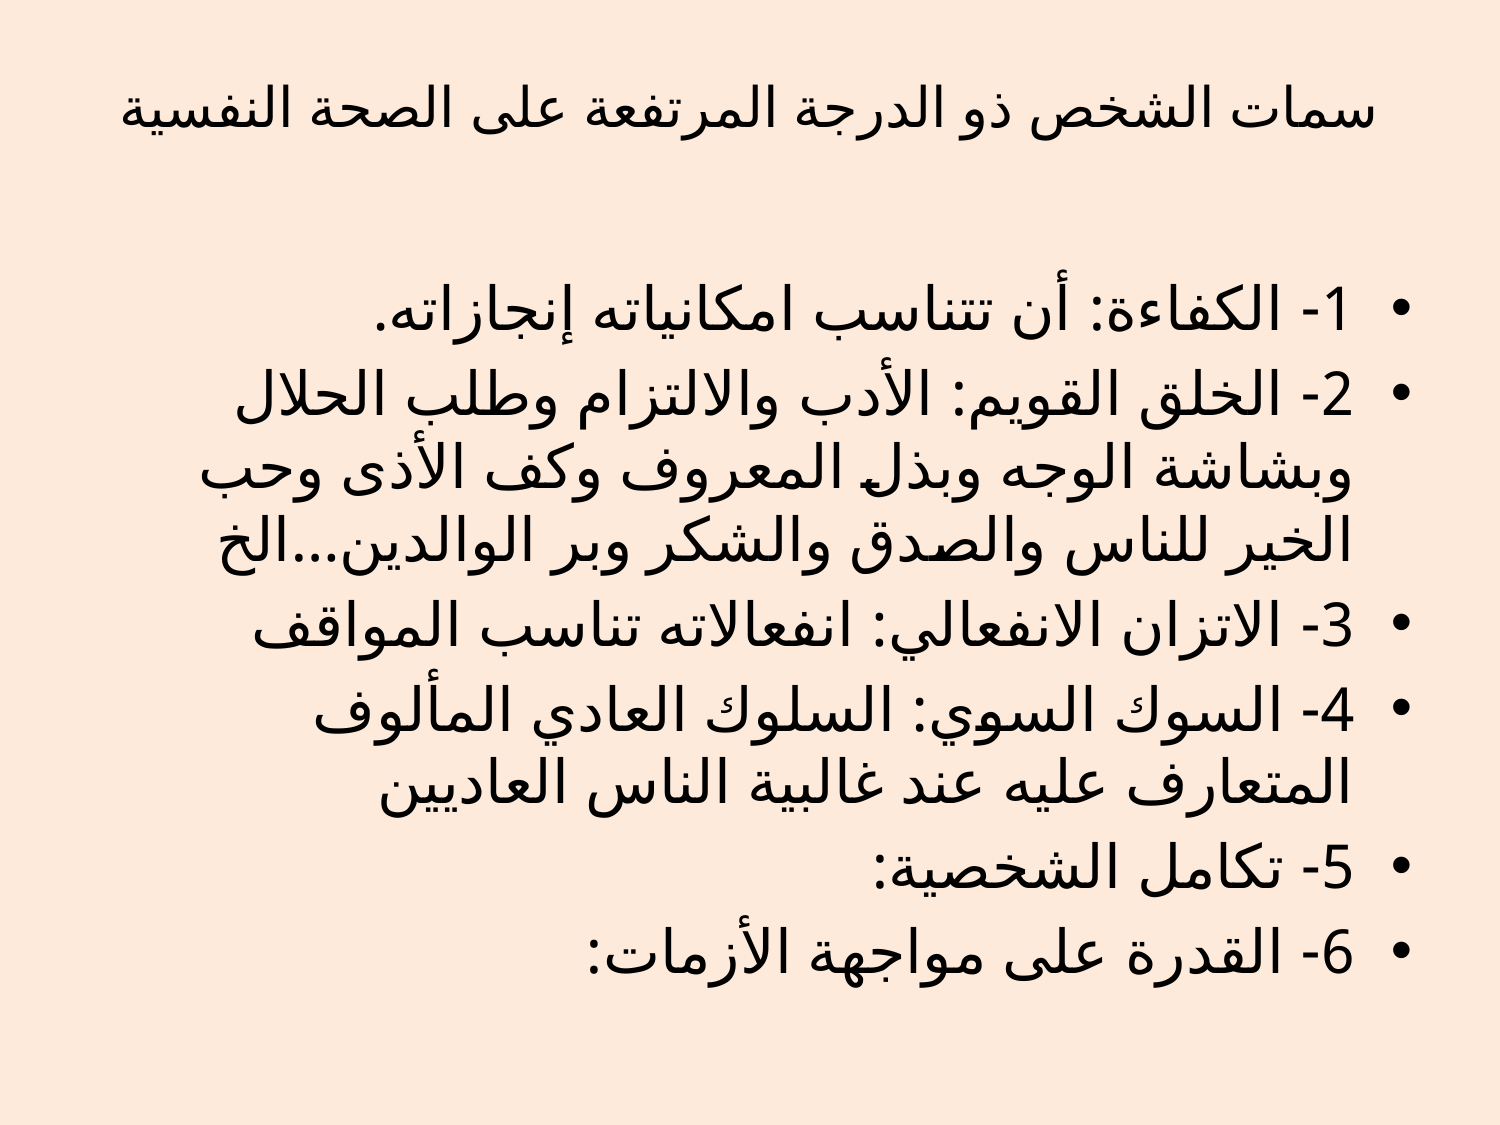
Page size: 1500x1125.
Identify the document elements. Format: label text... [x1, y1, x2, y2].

list 1- الكفاءة: أن تتناسب امكانياته إنجازاته. 2- الخلق القويم: الأدب والالتزام وطلب الحلال وبشاشة الوجه وبذل المعروف وكف الأذى وحب الخير للناس والصدق والشكر وبر الوالدين...الخ 3- الاتزان الانفعالي: انفعالاته تناسب المواقف 4- السوك السوي: السلوك العادي المألوف المتعارف عليه عند غالبية الناس العاديين 5- تكامل الشخصية: 6- القدرة على مواجهة الأزمات: [75, 262, 1425, 1005]
title سمات الشخص ذو الدرجة المرتفعة على الصحة النفسية [75, 45, 1425, 233]
